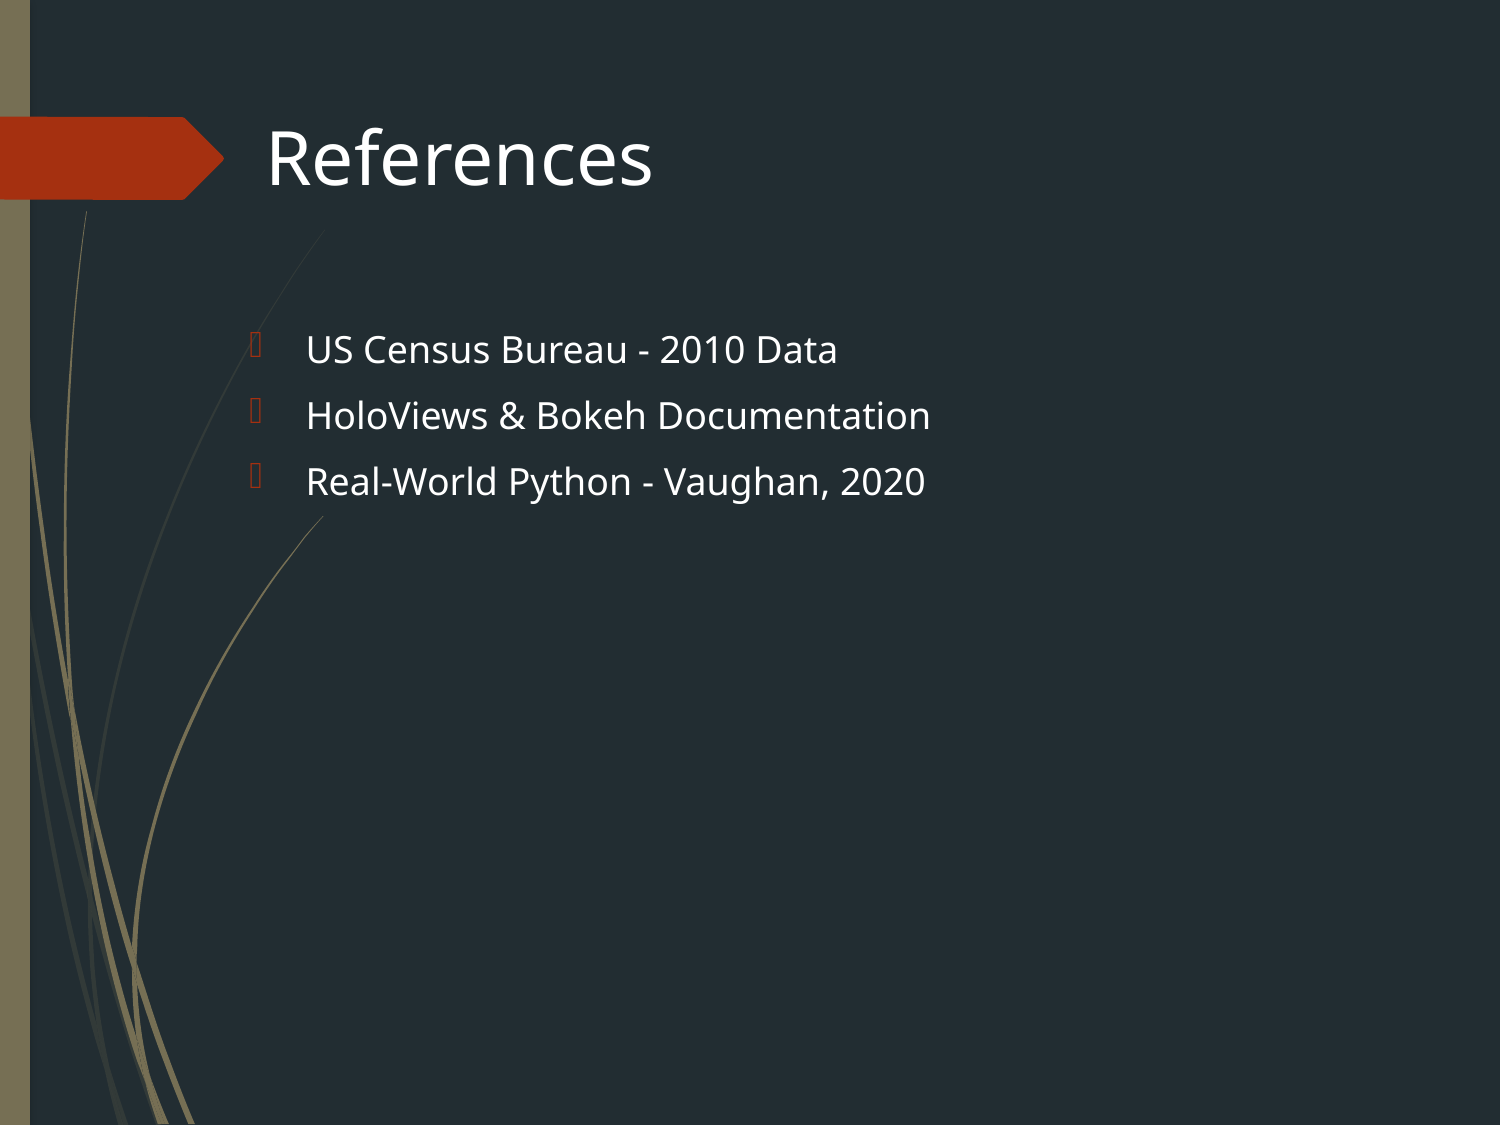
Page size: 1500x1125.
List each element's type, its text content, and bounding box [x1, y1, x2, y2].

list US Census Bureau - 2010 Data HoloViews & Bokeh Documentation Real-World Python - Vaughan, 2020 [234, 252, 1316, 873]
title References [250, 102, 1332, 313]
